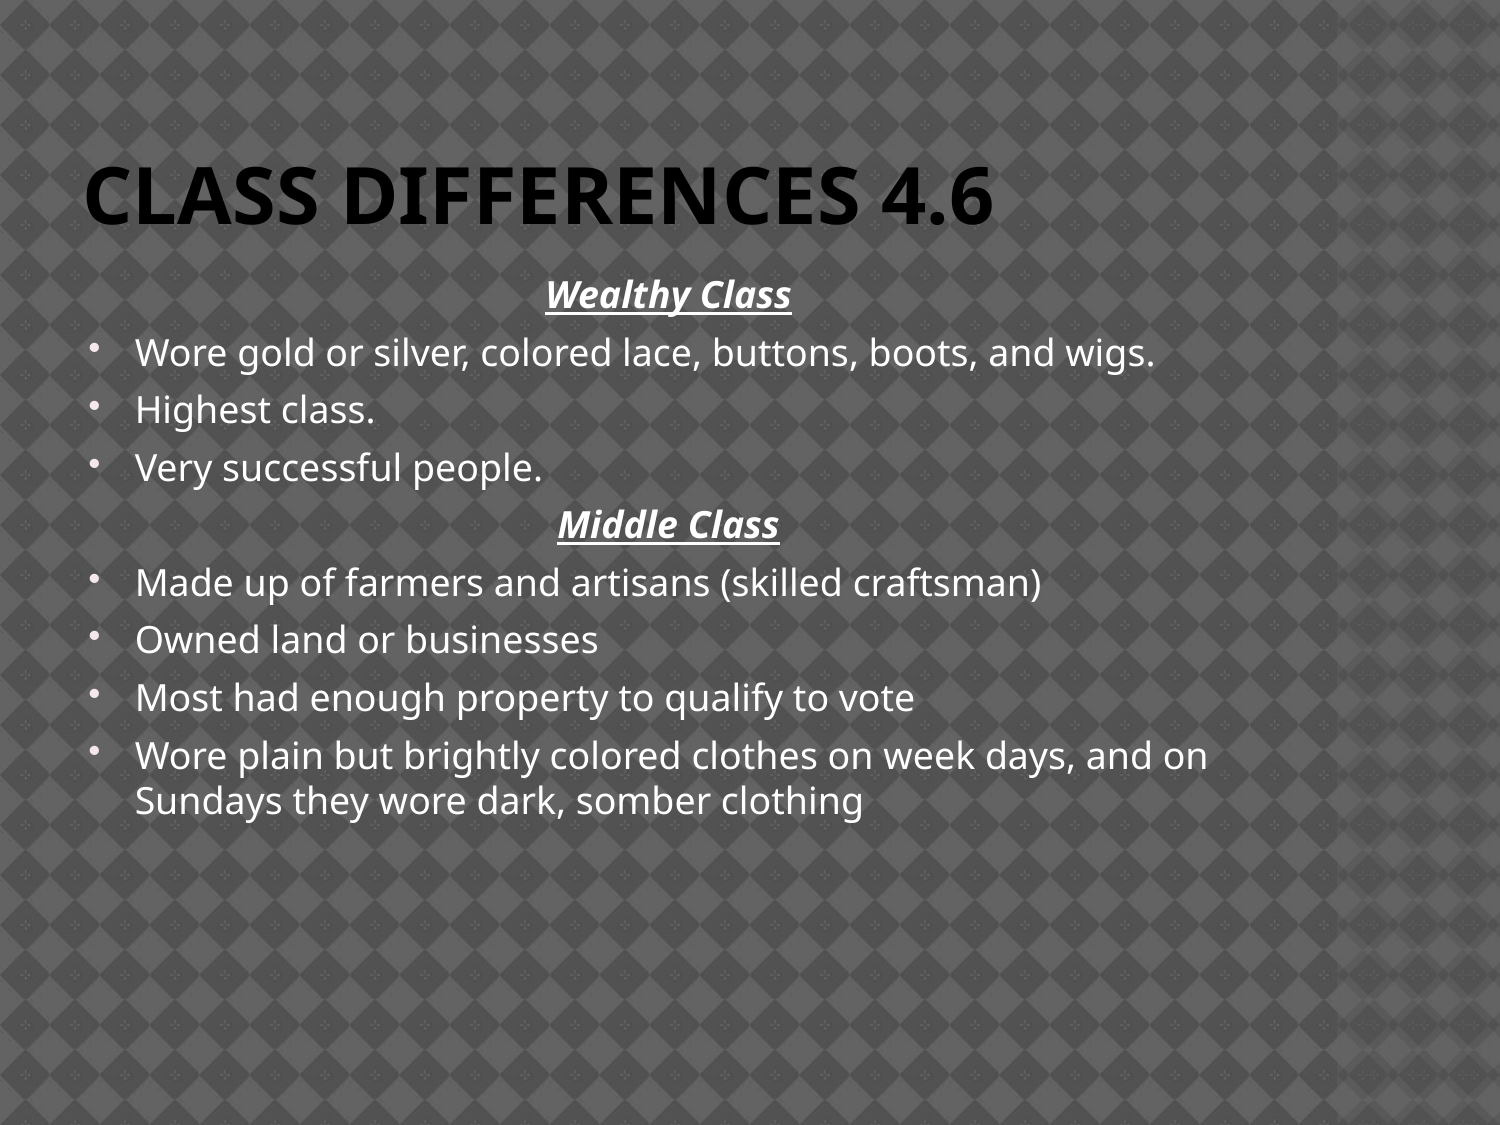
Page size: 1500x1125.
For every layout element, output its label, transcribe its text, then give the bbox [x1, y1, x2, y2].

title Class Differences 4.6 [75, 52, 1263, 240]
list Wealthy Class Wore gold or silver, colored lace, buttons, boots, and wigs. Highest class. Very successful people. Middle Class Made up of farmers and artisans (skilled craftsman) Owned land or businesses Most had enough property to qualify to vote Wore plain but brightly colored clothes on week days, and on Sundays they wore dark, somber clothing [75, 264, 1263, 1059]
